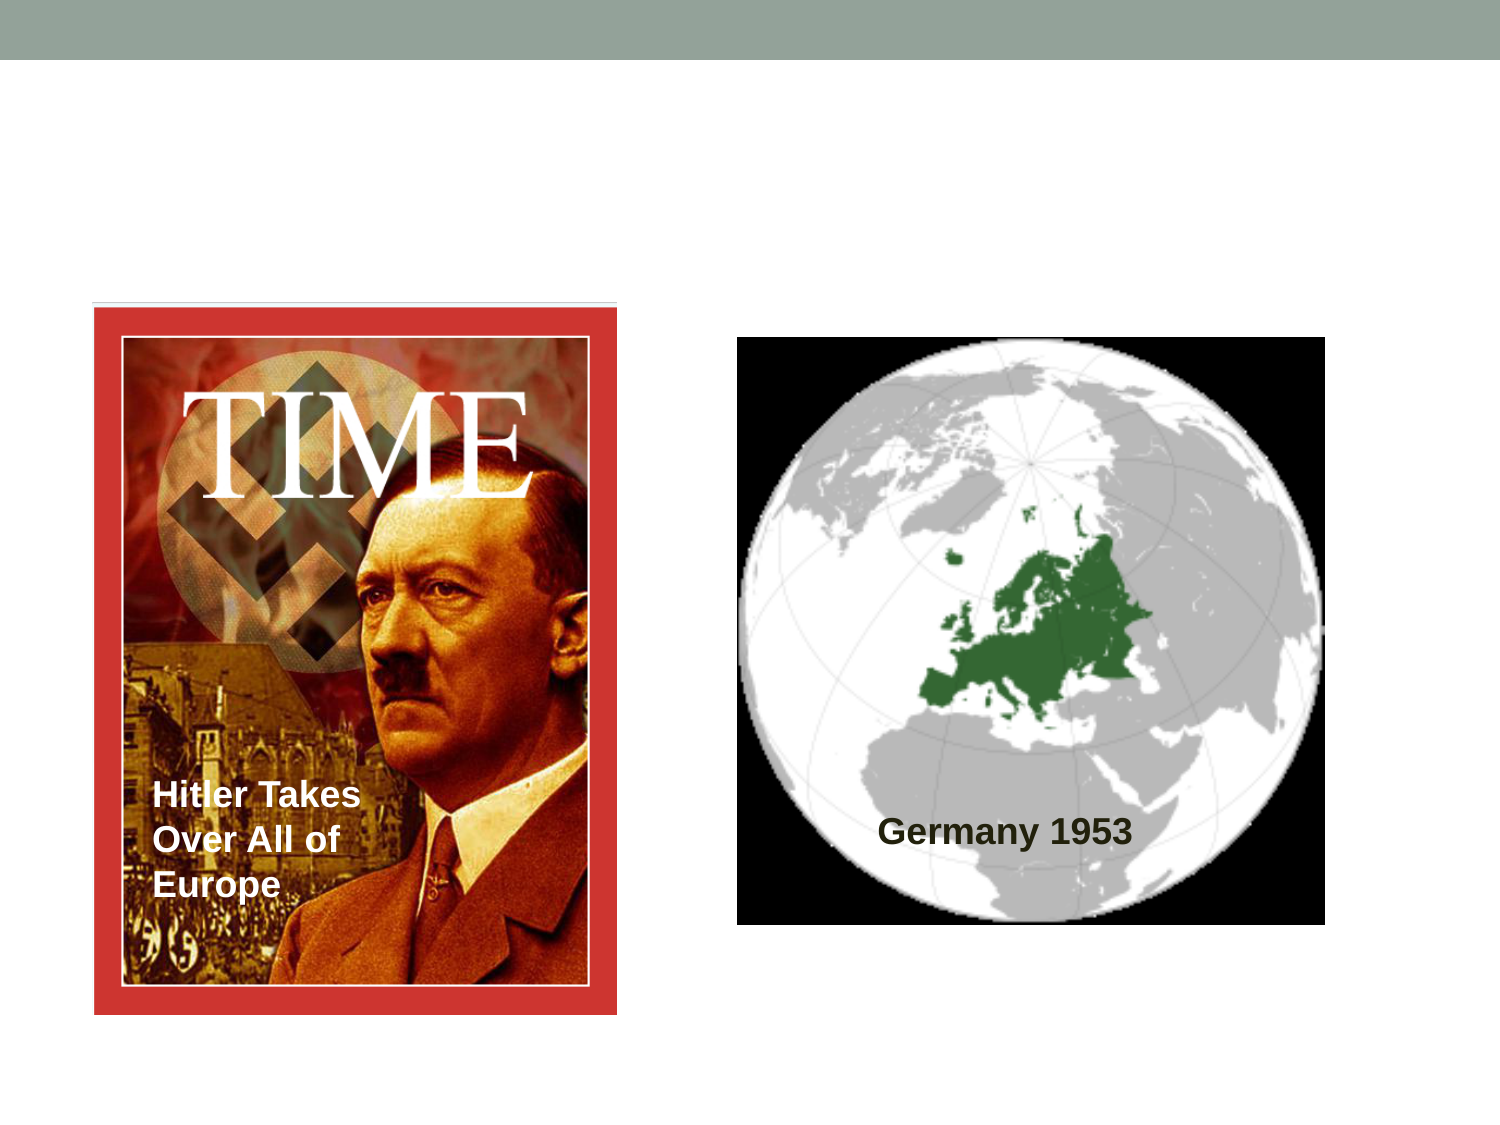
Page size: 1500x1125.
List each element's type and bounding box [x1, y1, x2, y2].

picture [737, 337, 1326, 926]
picture [92, 302, 617, 1015]
